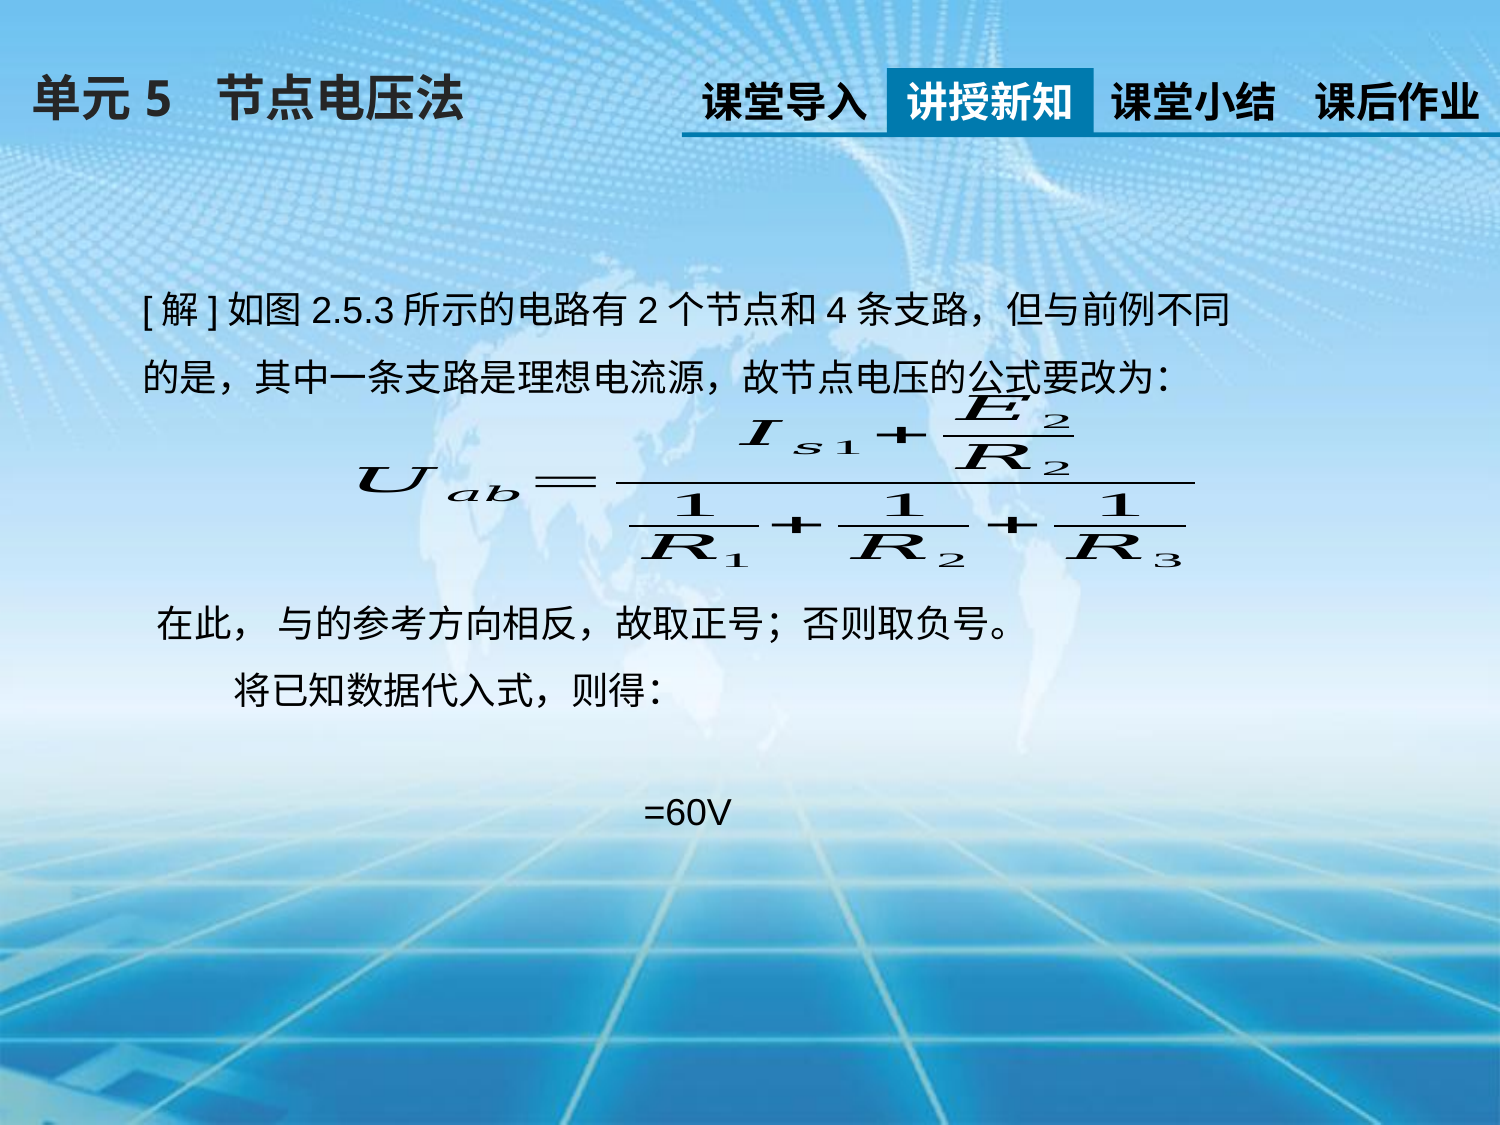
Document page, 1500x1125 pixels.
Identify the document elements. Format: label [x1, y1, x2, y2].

text_box [16, 59, 1500, 135]
picture [0, 0, 1500, 1125]
text_box [132, 227, 1369, 1006]
